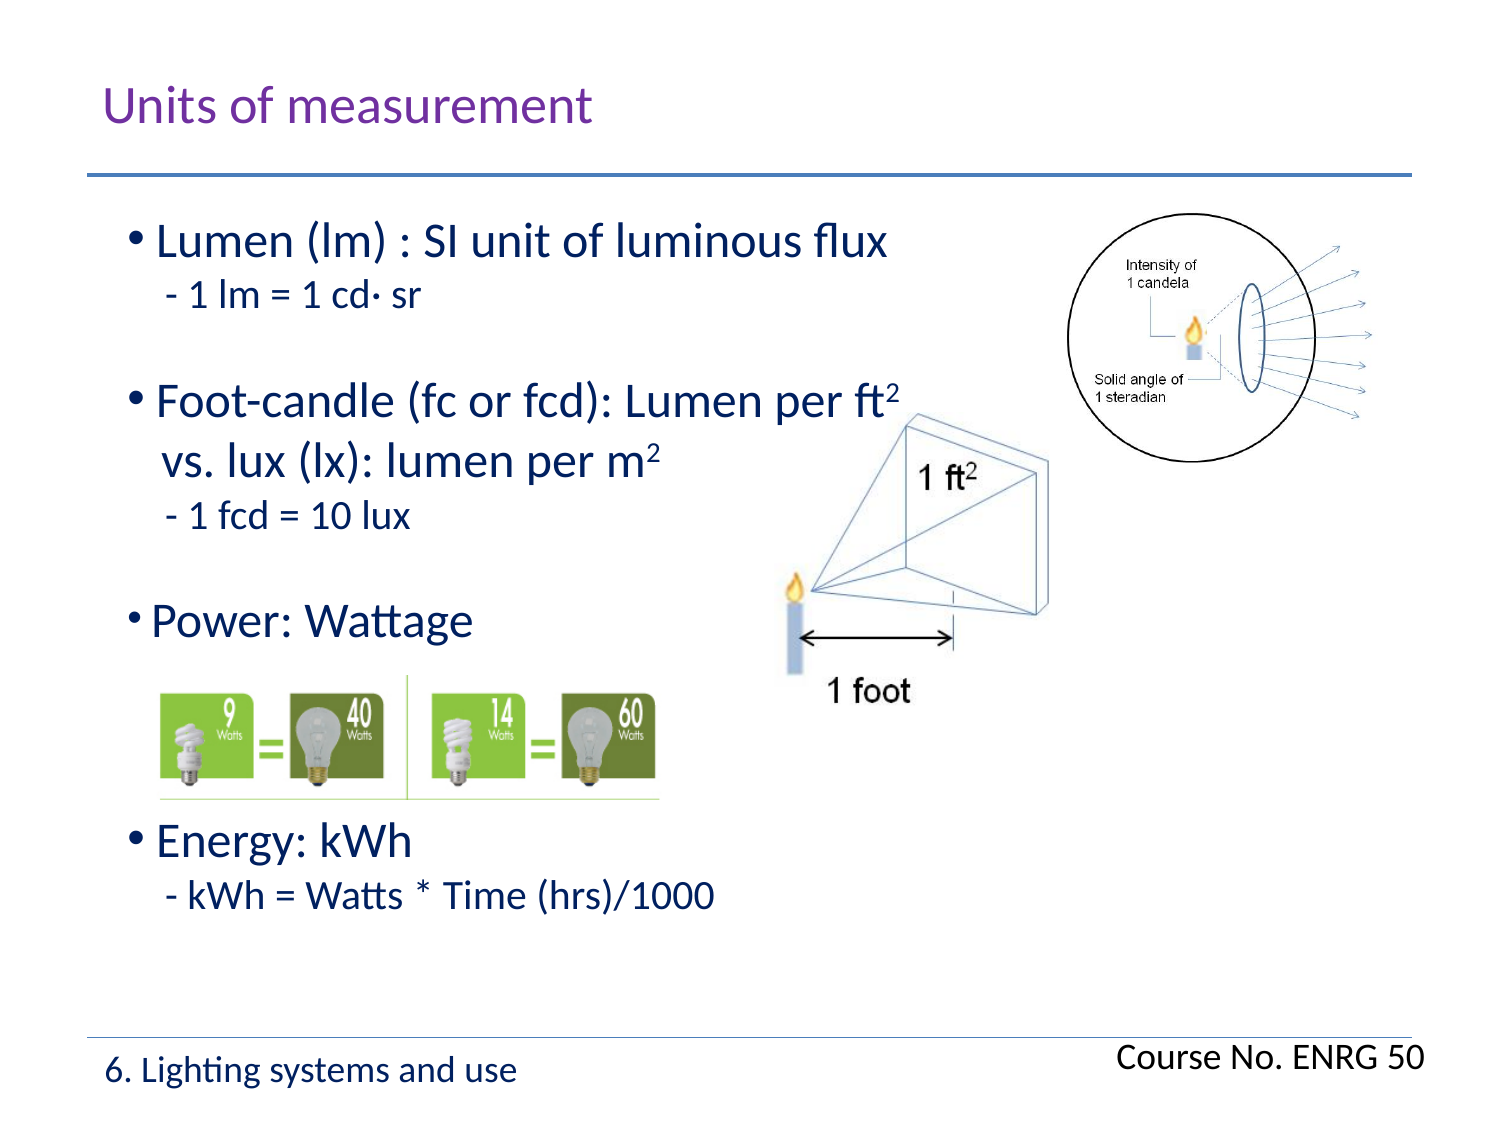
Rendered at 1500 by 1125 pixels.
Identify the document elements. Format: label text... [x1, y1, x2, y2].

text_box Course No. ENRG 50 [1101, 1024, 1441, 1085]
text_box 6. Lighting systems and use [89, 1045, 534, 1098]
text_box Lumen (lm) : SI unit of luminous flux - 1 lm = 1 cd· sr Foot-candle (fc or fcd): Lumen per ft2 vs. lux (lx): lumen per m2 - 1 fcd = 10 lux Power: Wattage Energy: kWh - kWh = Watts * Time (hrs)/1000 [112, 199, 1288, 975]
text_box Units of measurement [87, 62, 1438, 143]
picture [774, 412, 1051, 723]
picture [1065, 212, 1378, 463]
picture [124, 674, 676, 801]
